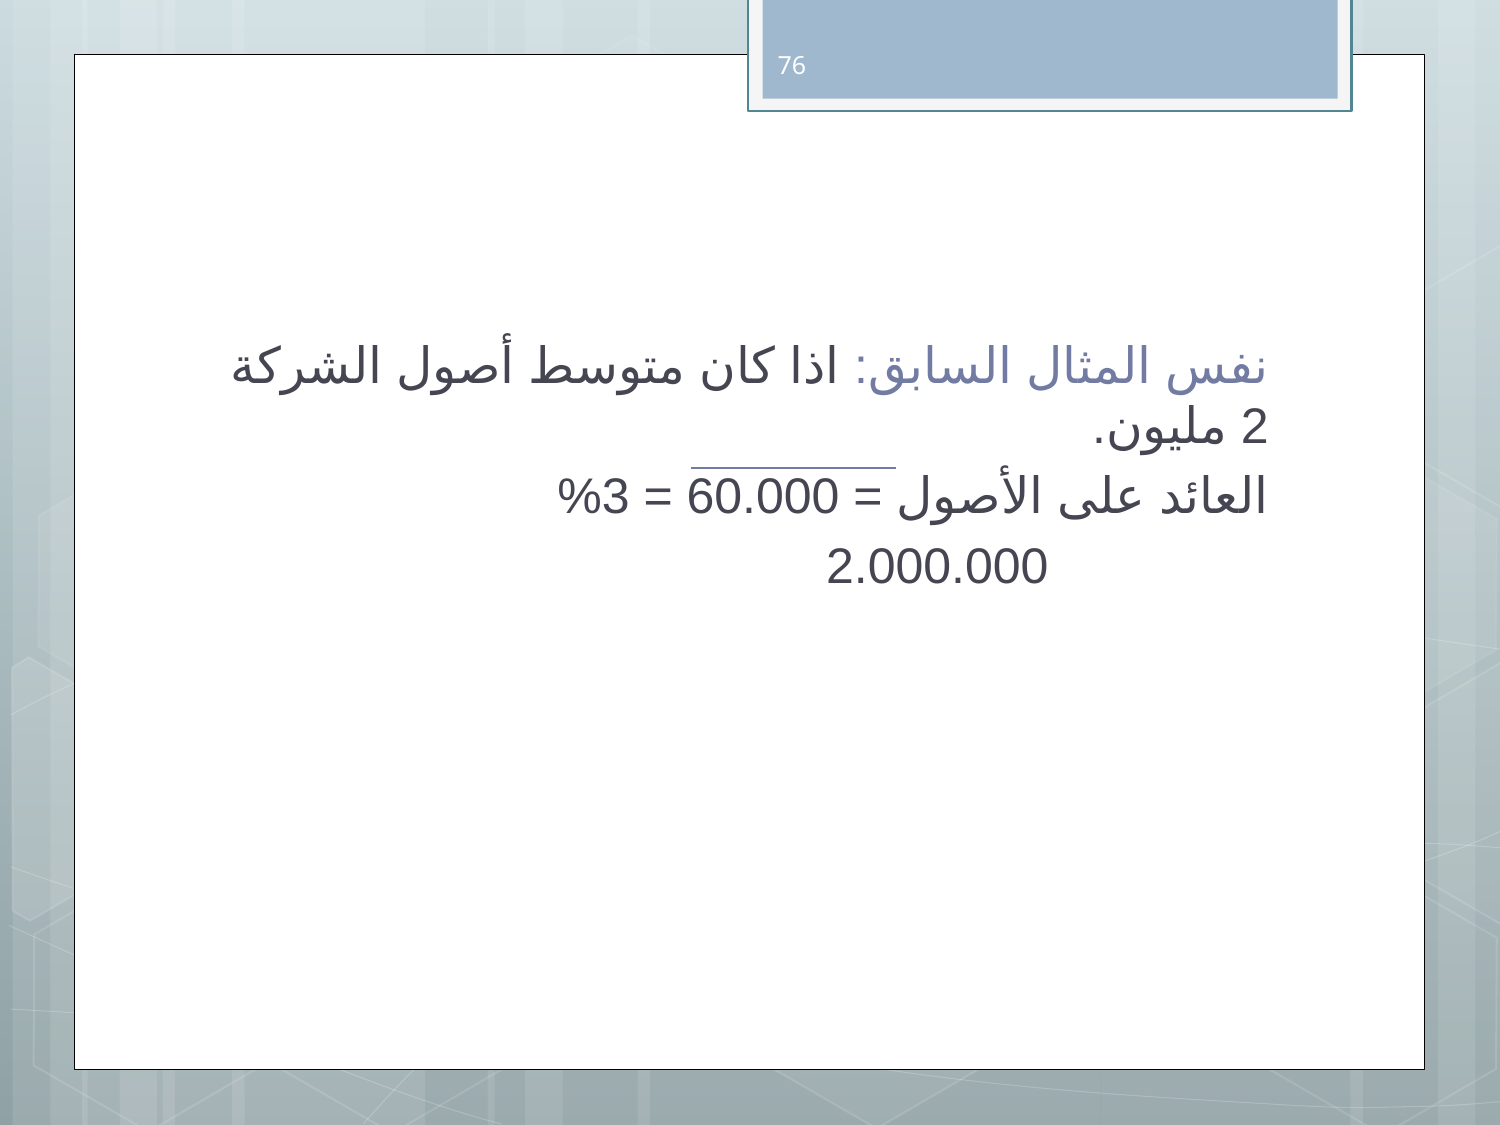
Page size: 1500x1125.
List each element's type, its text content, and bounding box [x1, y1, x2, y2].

list نفس المثال السابق: اذا كان متوسط أصول الشركة 2 مليون. العائد على الأصول = 60.000 = 3% 2.000.000 [183, 326, 1295, 902]
slide_number 76 [762, 36, 982, 97]
